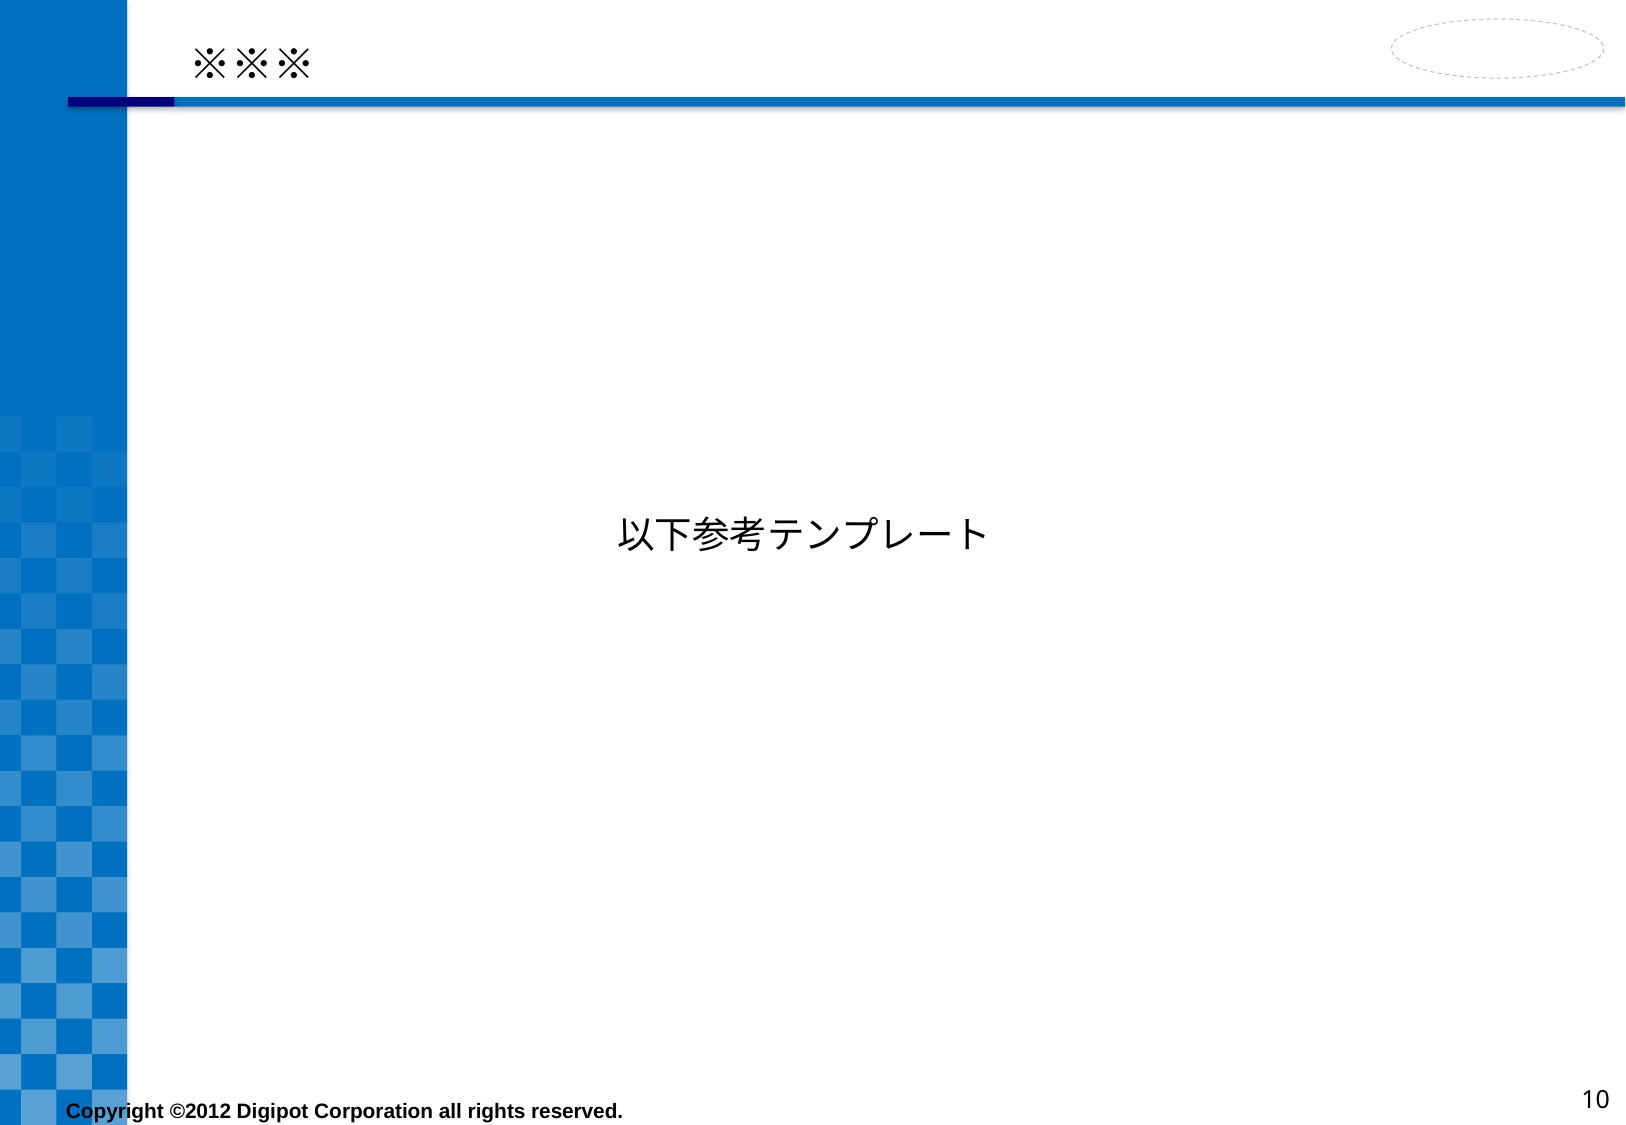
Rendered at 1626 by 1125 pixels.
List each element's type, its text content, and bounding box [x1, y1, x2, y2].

slide_number 10 [1521, 1050, 1625, 1125]
text_box 以下参考テンプレート [602, 503, 1007, 564]
title ※※※ [174, 11, 1368, 114]
